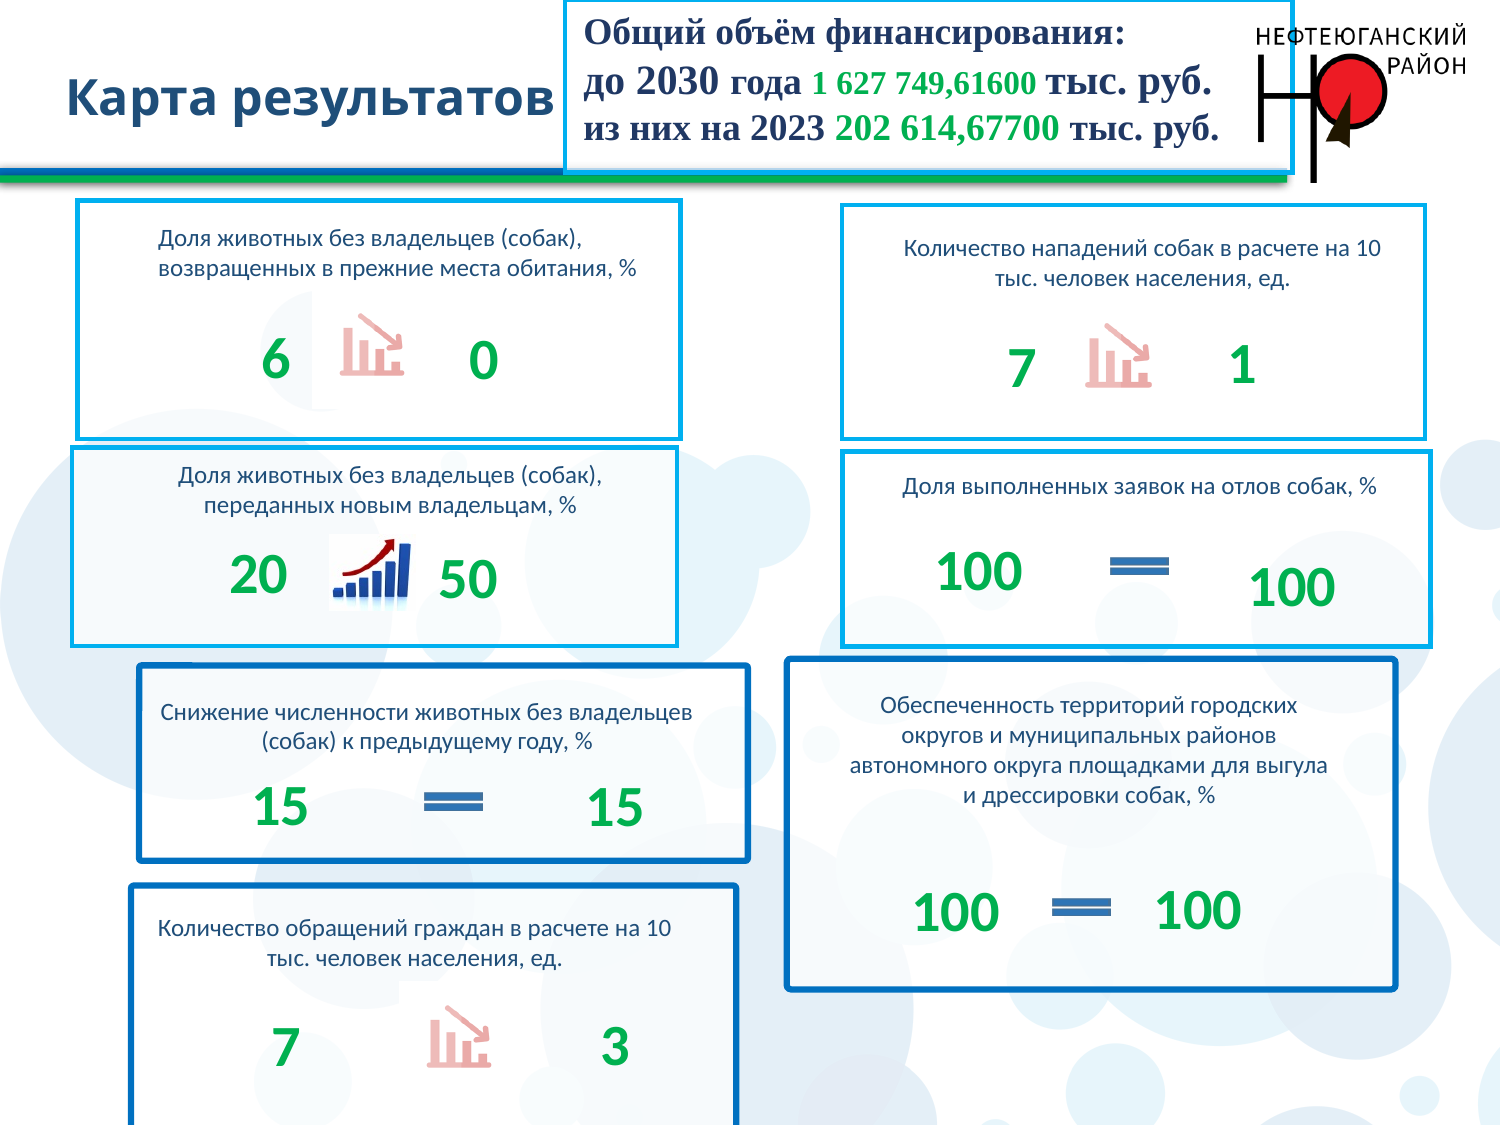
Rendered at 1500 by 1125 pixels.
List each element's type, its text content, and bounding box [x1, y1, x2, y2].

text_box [0, 168, 1257, 183]
text_box Карта результатов [50, 32, 563, 134]
picture [399, 981, 519, 1101]
text_box Снижение численности животных без владельцев (собак) к предыдущему году, % [143, 687, 711, 763]
picture [424, 792, 483, 811]
text_box [138, 664, 749, 862]
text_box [842, 205, 1446, 439]
text_box [129, 884, 738, 1125]
text_box 7 [256, 1000, 316, 1086]
picture [312, 289, 432, 409]
text_box [785, 657, 1397, 991]
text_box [564, 0, 1293, 173]
text_box Количество обращений граждан в расчете на 10 тыс. человек населения, ед. [131, 903, 699, 979]
text_box 100 [896, 865, 1022, 951]
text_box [77, 200, 717, 440]
text_box 15 [570, 760, 660, 846]
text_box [71, 447, 678, 646]
text_box 100 [1139, 863, 1265, 949]
picture [1257, 23, 1465, 183]
picture [329, 534, 416, 611]
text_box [842, 451, 1431, 647]
picture [1057, 298, 1180, 422]
text_box 15 [236, 759, 326, 845]
text_box 3 [585, 999, 645, 1085]
picture [1052, 898, 1111, 916]
picture [1110, 557, 1169, 575]
text_box Обеспеченность территорий городских округов и муниципальных районов автономного округа площадками для выгула и дрессировки собак, % [826, 680, 1353, 816]
